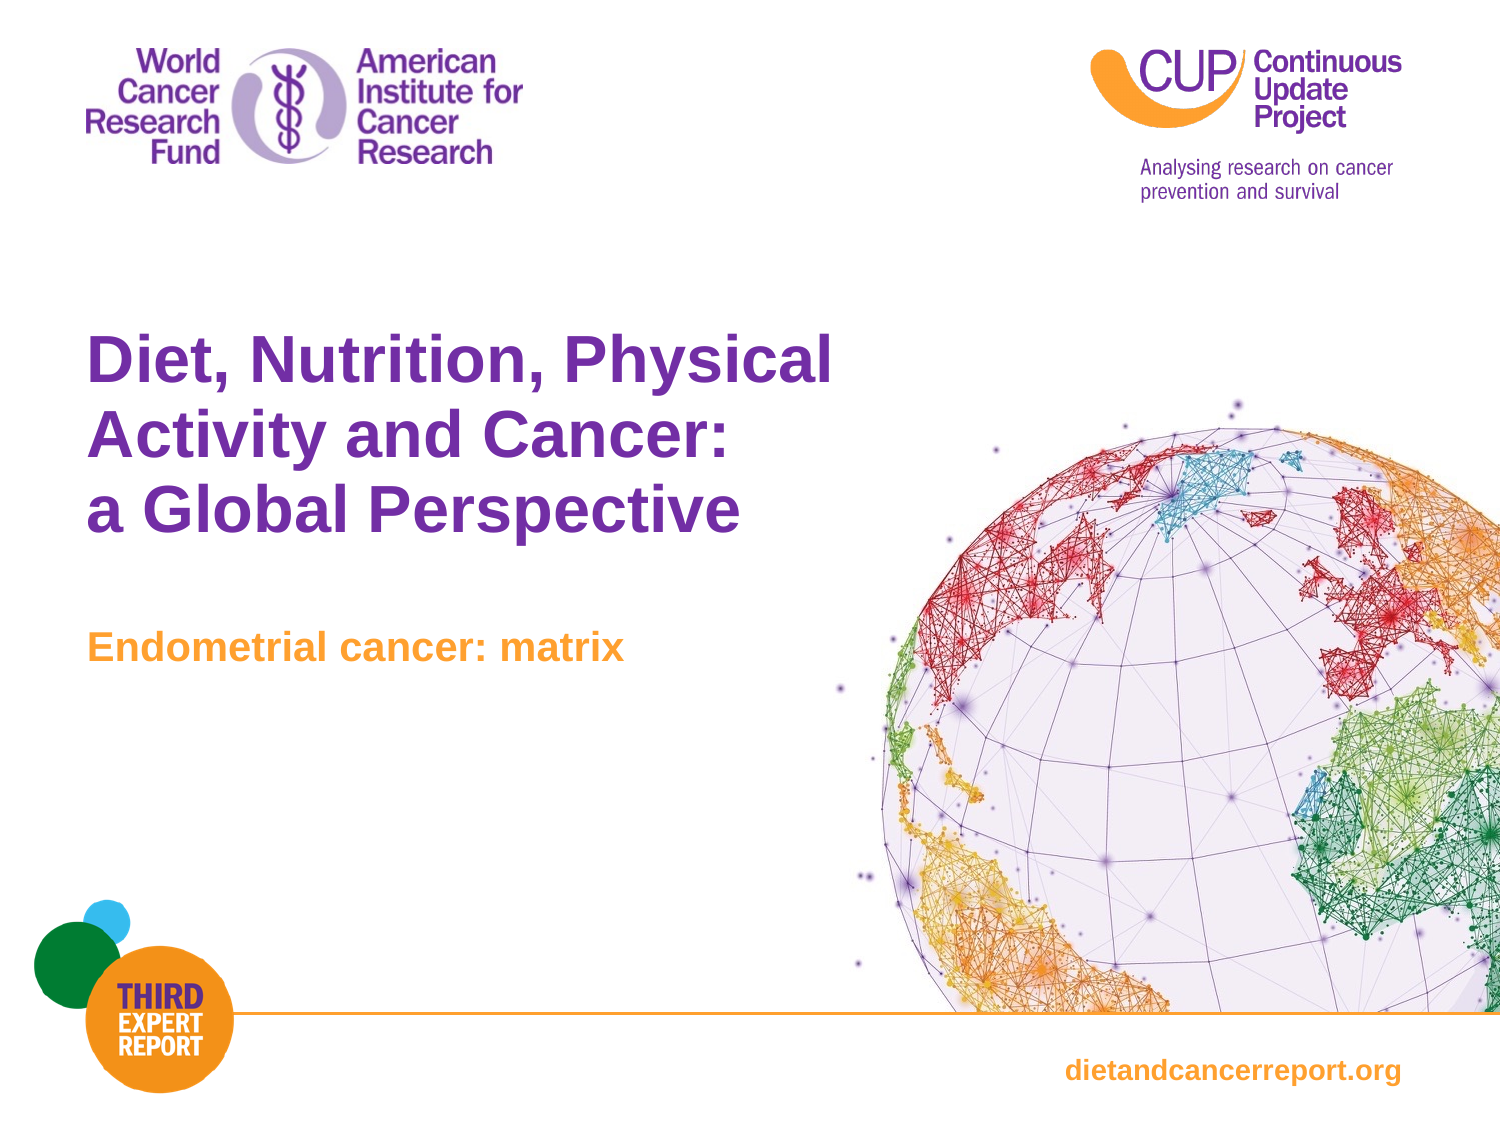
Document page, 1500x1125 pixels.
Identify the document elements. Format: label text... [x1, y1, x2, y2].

list Endometrial cancer: matrix [86, 595, 826, 711]
picture [833, 396, 1500, 1012]
picture [2, 865, 265, 1125]
picture [1089, 48, 1403, 203]
picture [86, 48, 523, 164]
